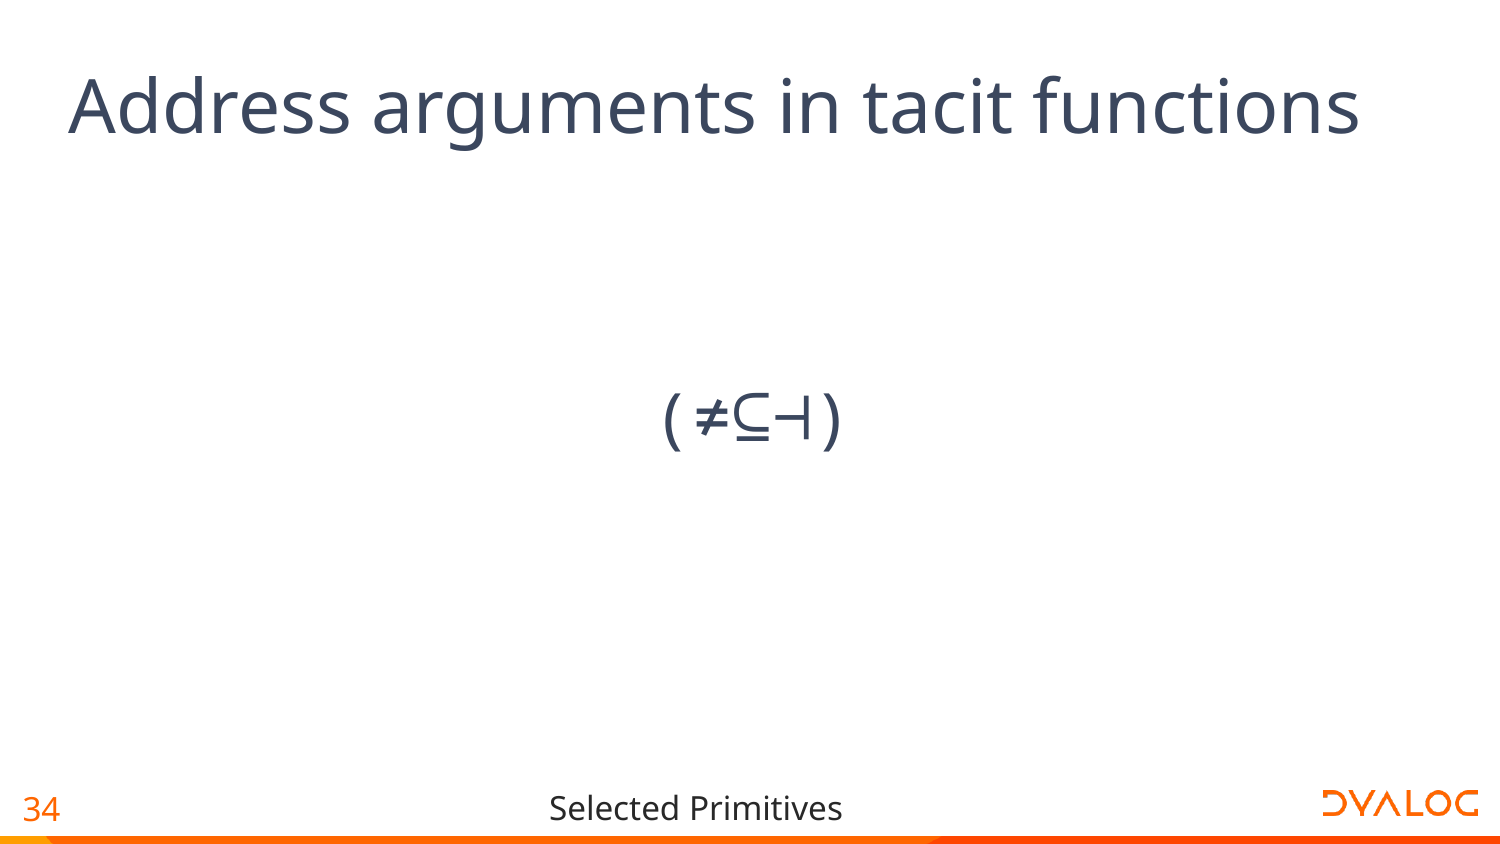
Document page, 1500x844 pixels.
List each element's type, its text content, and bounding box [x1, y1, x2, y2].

title Address arguments in tacit functions [53, 43, 1453, 157]
picture [1323, 790, 1478, 816]
picture [0, 836, 1500, 844]
list (≠⊆⊣) [53, 207, 1453, 740]
